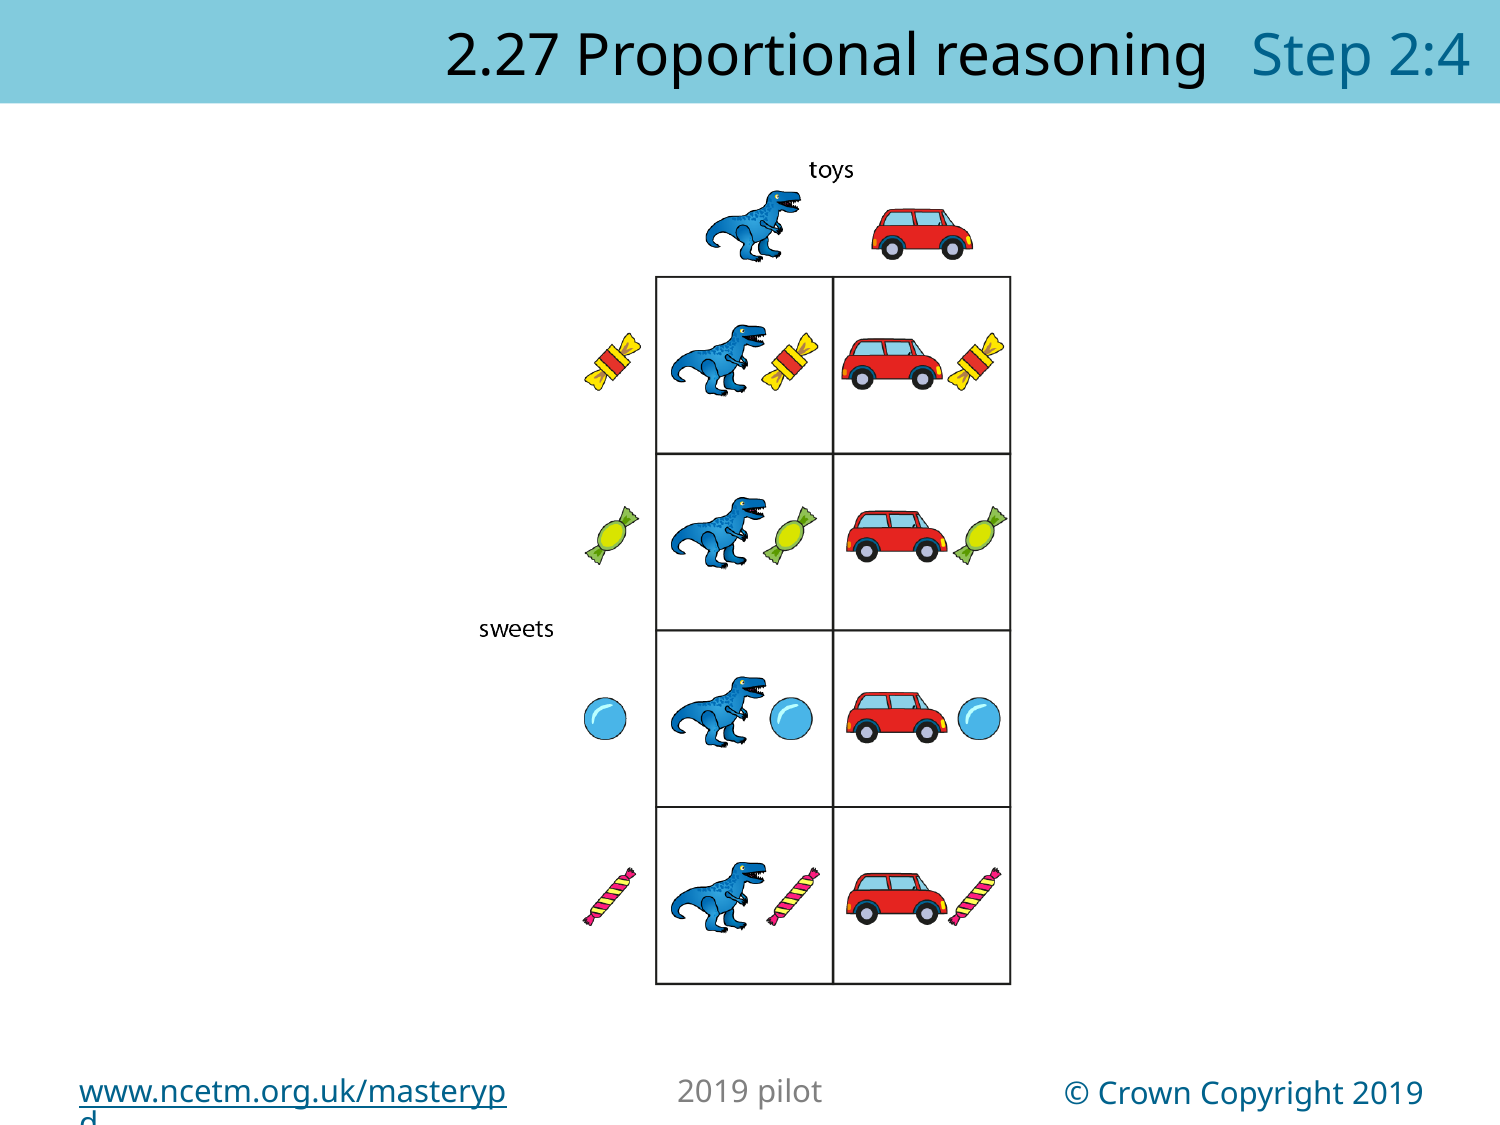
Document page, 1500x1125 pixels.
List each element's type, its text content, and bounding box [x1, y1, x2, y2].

picture [453, 154, 1047, 1019]
list 2.27 Proportional reasoning Step 2:4 [0, 0, 1500, 104]
